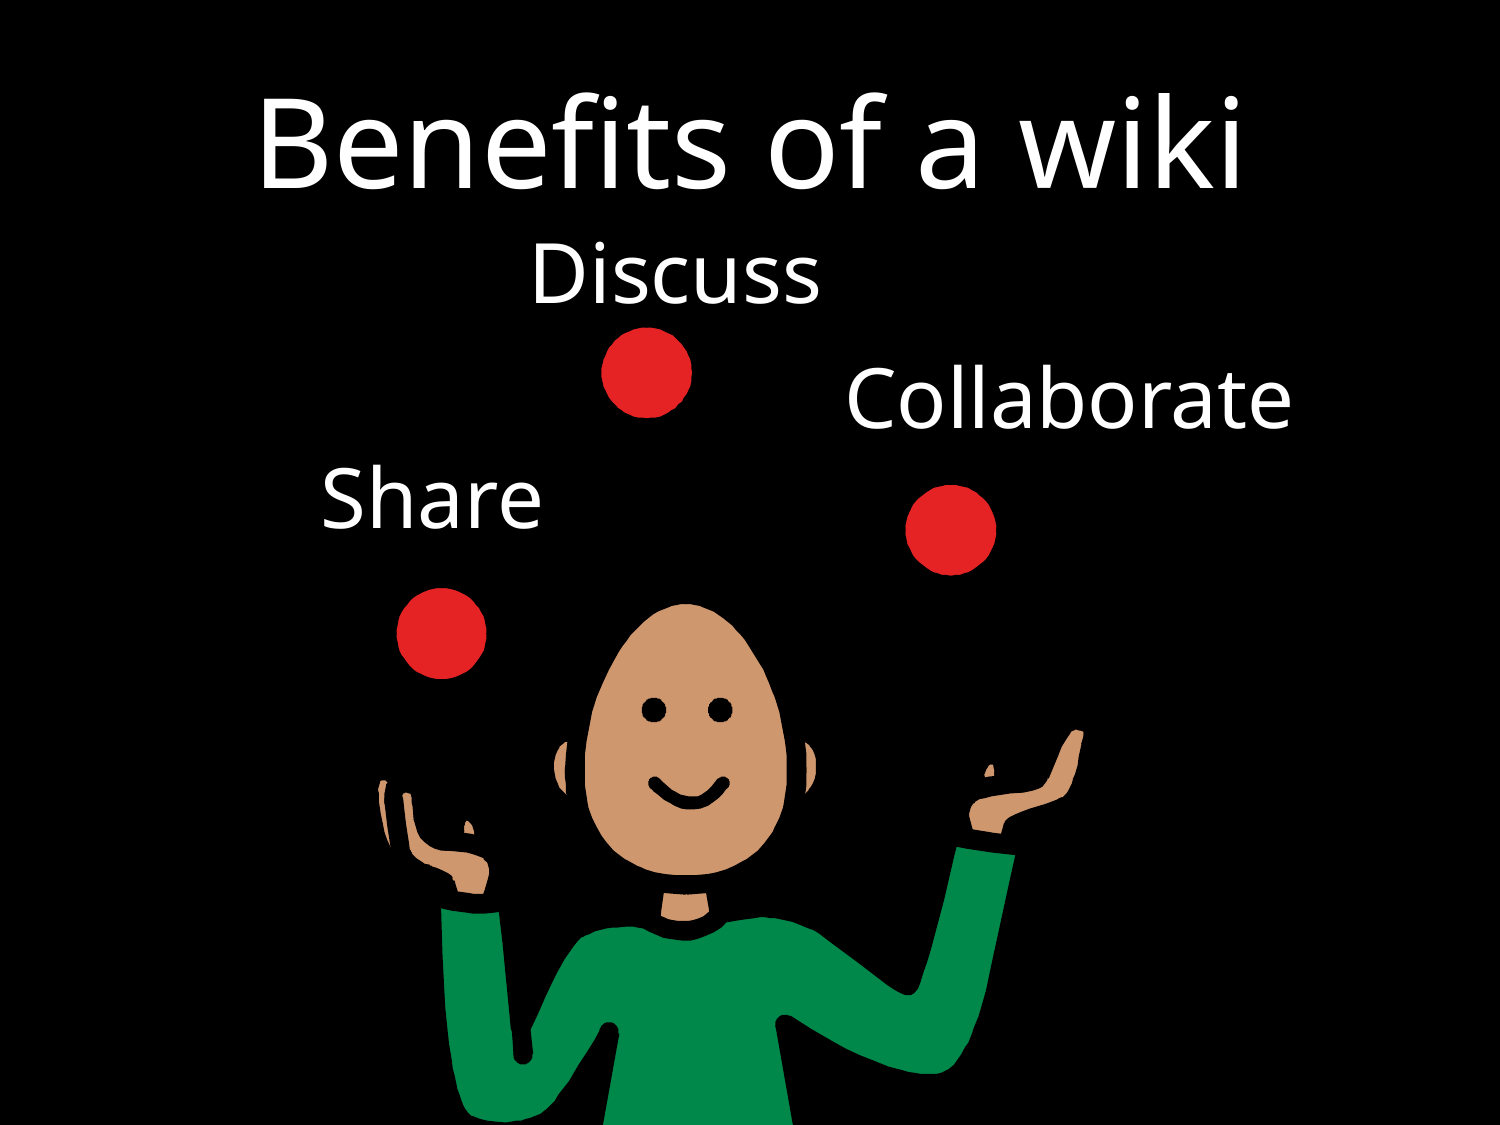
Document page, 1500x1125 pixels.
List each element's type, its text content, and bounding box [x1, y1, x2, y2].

text_box Collaborate [1241, 337, 1310, 553]
title Benefits of a wiki [74, 44, 1426, 233]
text_box Discuss [513, 212, 838, 273]
picture [174, 274, 1238, 1125]
